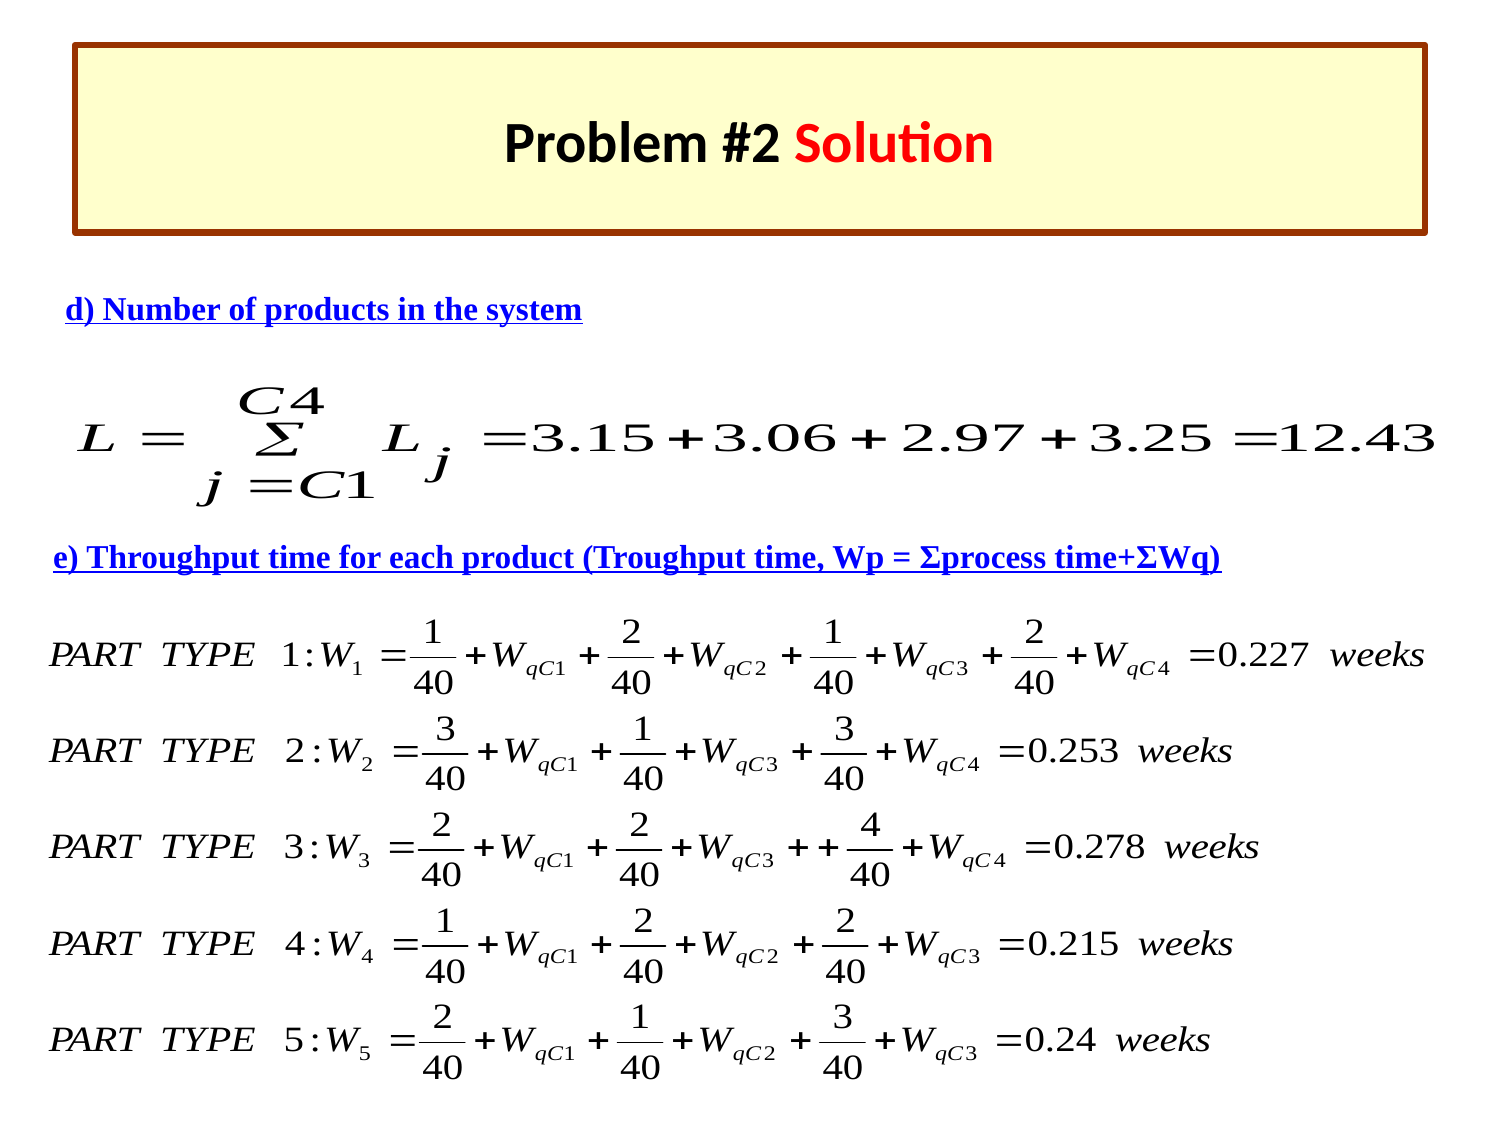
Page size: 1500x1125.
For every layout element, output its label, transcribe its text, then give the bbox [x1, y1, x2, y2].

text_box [64, 373, 1446, 516]
table_header e) Throughput time for each product (Troughput time, Wp = Σprocess time+ΣWq) [53, 539, 1329, 576]
title Problem #2 Solution [75, 45, 1425, 233]
table_header d) Number of products in the system [65, 291, 644, 328]
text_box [41, 609, 1436, 1088]
